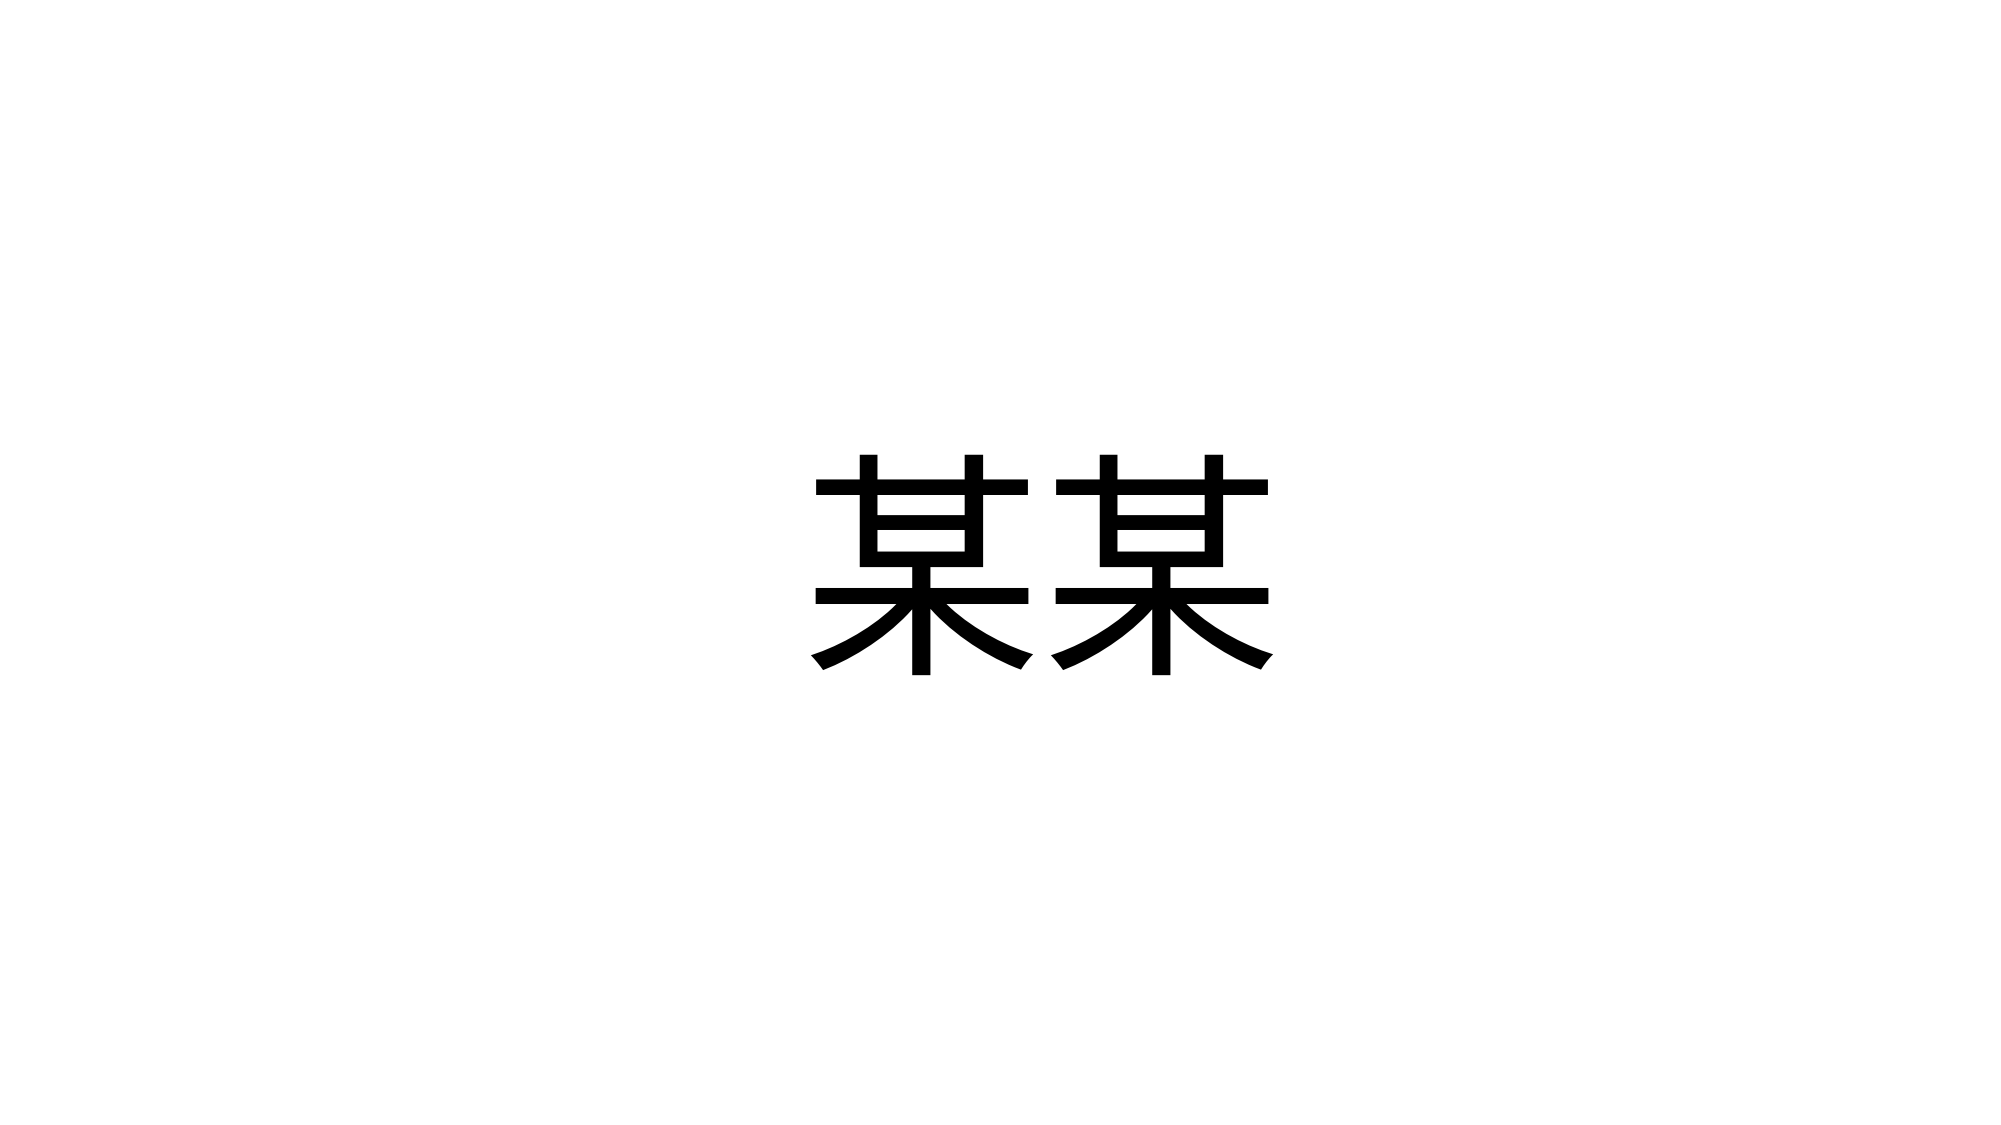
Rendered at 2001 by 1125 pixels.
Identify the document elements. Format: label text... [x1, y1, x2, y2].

text_box 某某 [787, 409, 1297, 713]
